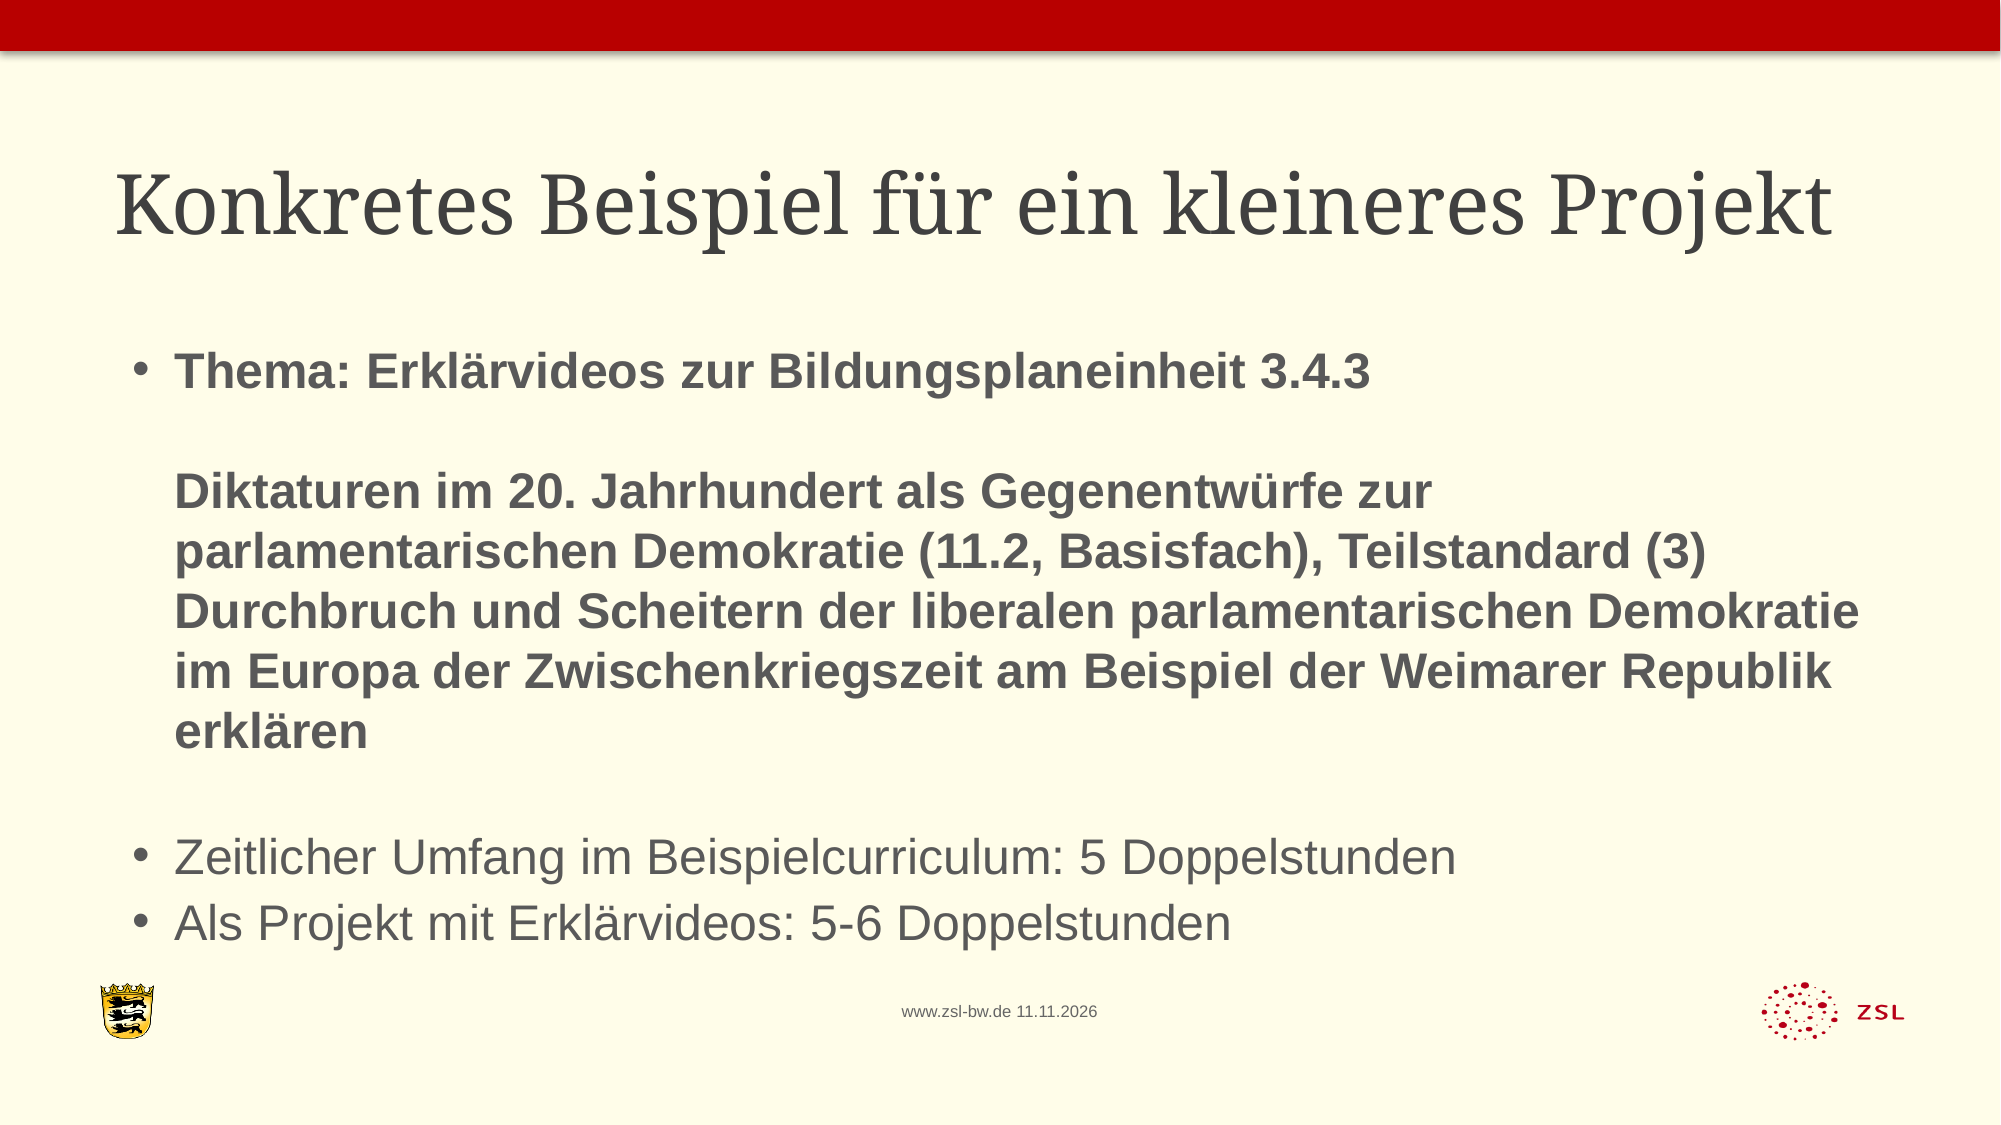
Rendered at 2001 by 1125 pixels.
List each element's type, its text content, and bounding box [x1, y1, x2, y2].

picture [98, 981, 156, 1041]
picture [1760, 981, 1905, 1041]
list Thema: Erklärvideos zur Bildungsplaneinheit 3.4.3 Diktaturen im 20. Jahrhundert als Gegenentwürfe zur parlamentarischen Demokratie (11.2, Basisfach), Teilstandard (3) Durchbruch und Scheitern der liberalen parlamentarischen Demokratie im Europa der Zwischenkriegszeit am Beispiel der Weimarer Republik erklären Zeitlicher Umfang im Beispielcurriculum: 5 Doppelstunden Als Projekt mit Erklärvideos: 5-6 Doppelstunden [99, 330, 1900, 993]
title Konkretes Beispiel für ein kleineres Projekt [99, 113, 1900, 289]
